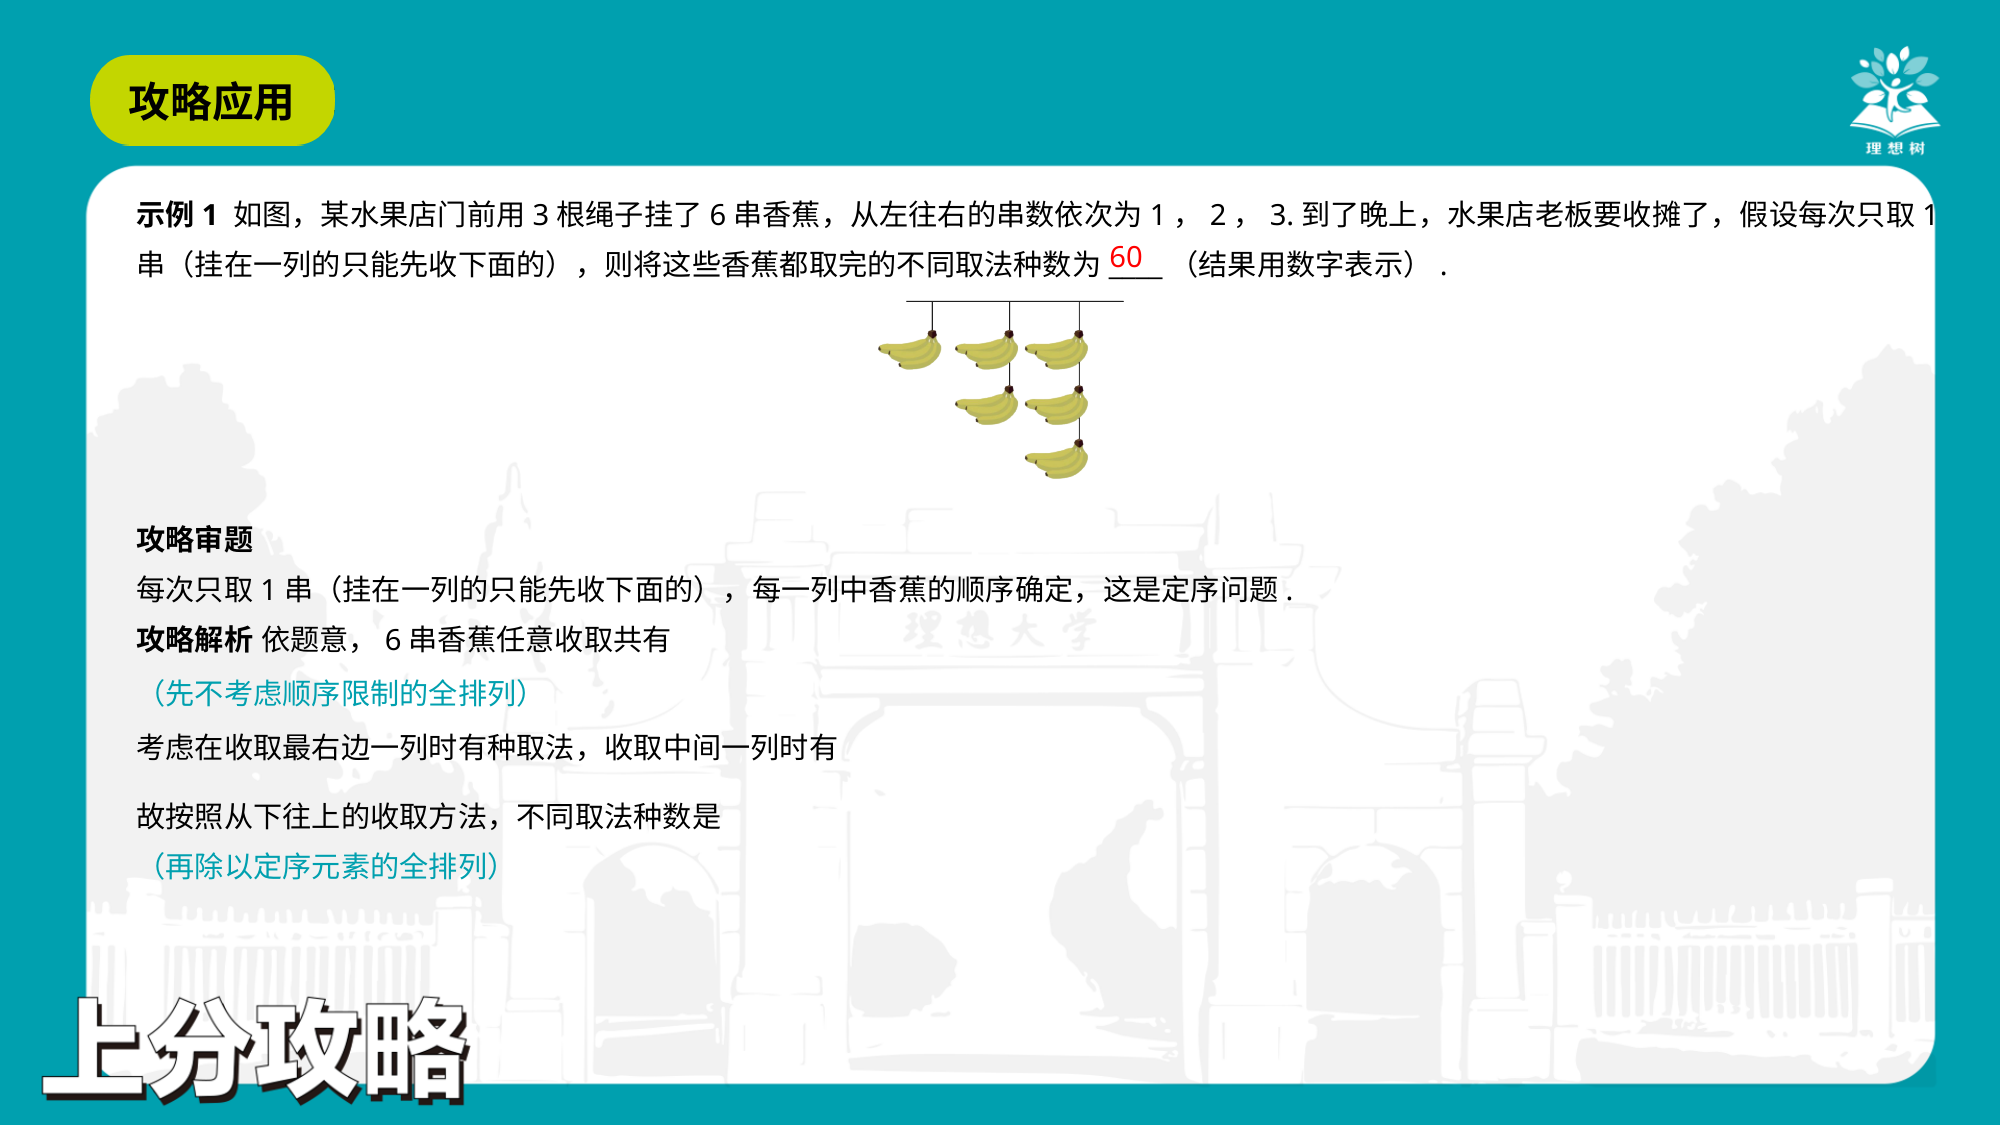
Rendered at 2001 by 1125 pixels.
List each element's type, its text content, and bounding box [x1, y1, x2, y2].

picture [0, 0, 2000, 1125]
text_box 示例1 如图，某水果店门前用3根绳子挂了6串香蕉，从左往右的串数依次为1，2，3.到了晚上，水果店老板要收摊了，假设每次只取1 串（挂在一列的只能先收下面的），则将这些香蕉都取完的不同取法种数为____（结果用数字表示）. [136, 177, 1865, 276]
text_box 60 [1100, 223, 1152, 268]
text_box 攻略审题 每次只取1串（挂在一列的只能先收下面的），每一列中香蕉的顺序确定，这是定序问题. [136, 502, 1865, 602]
